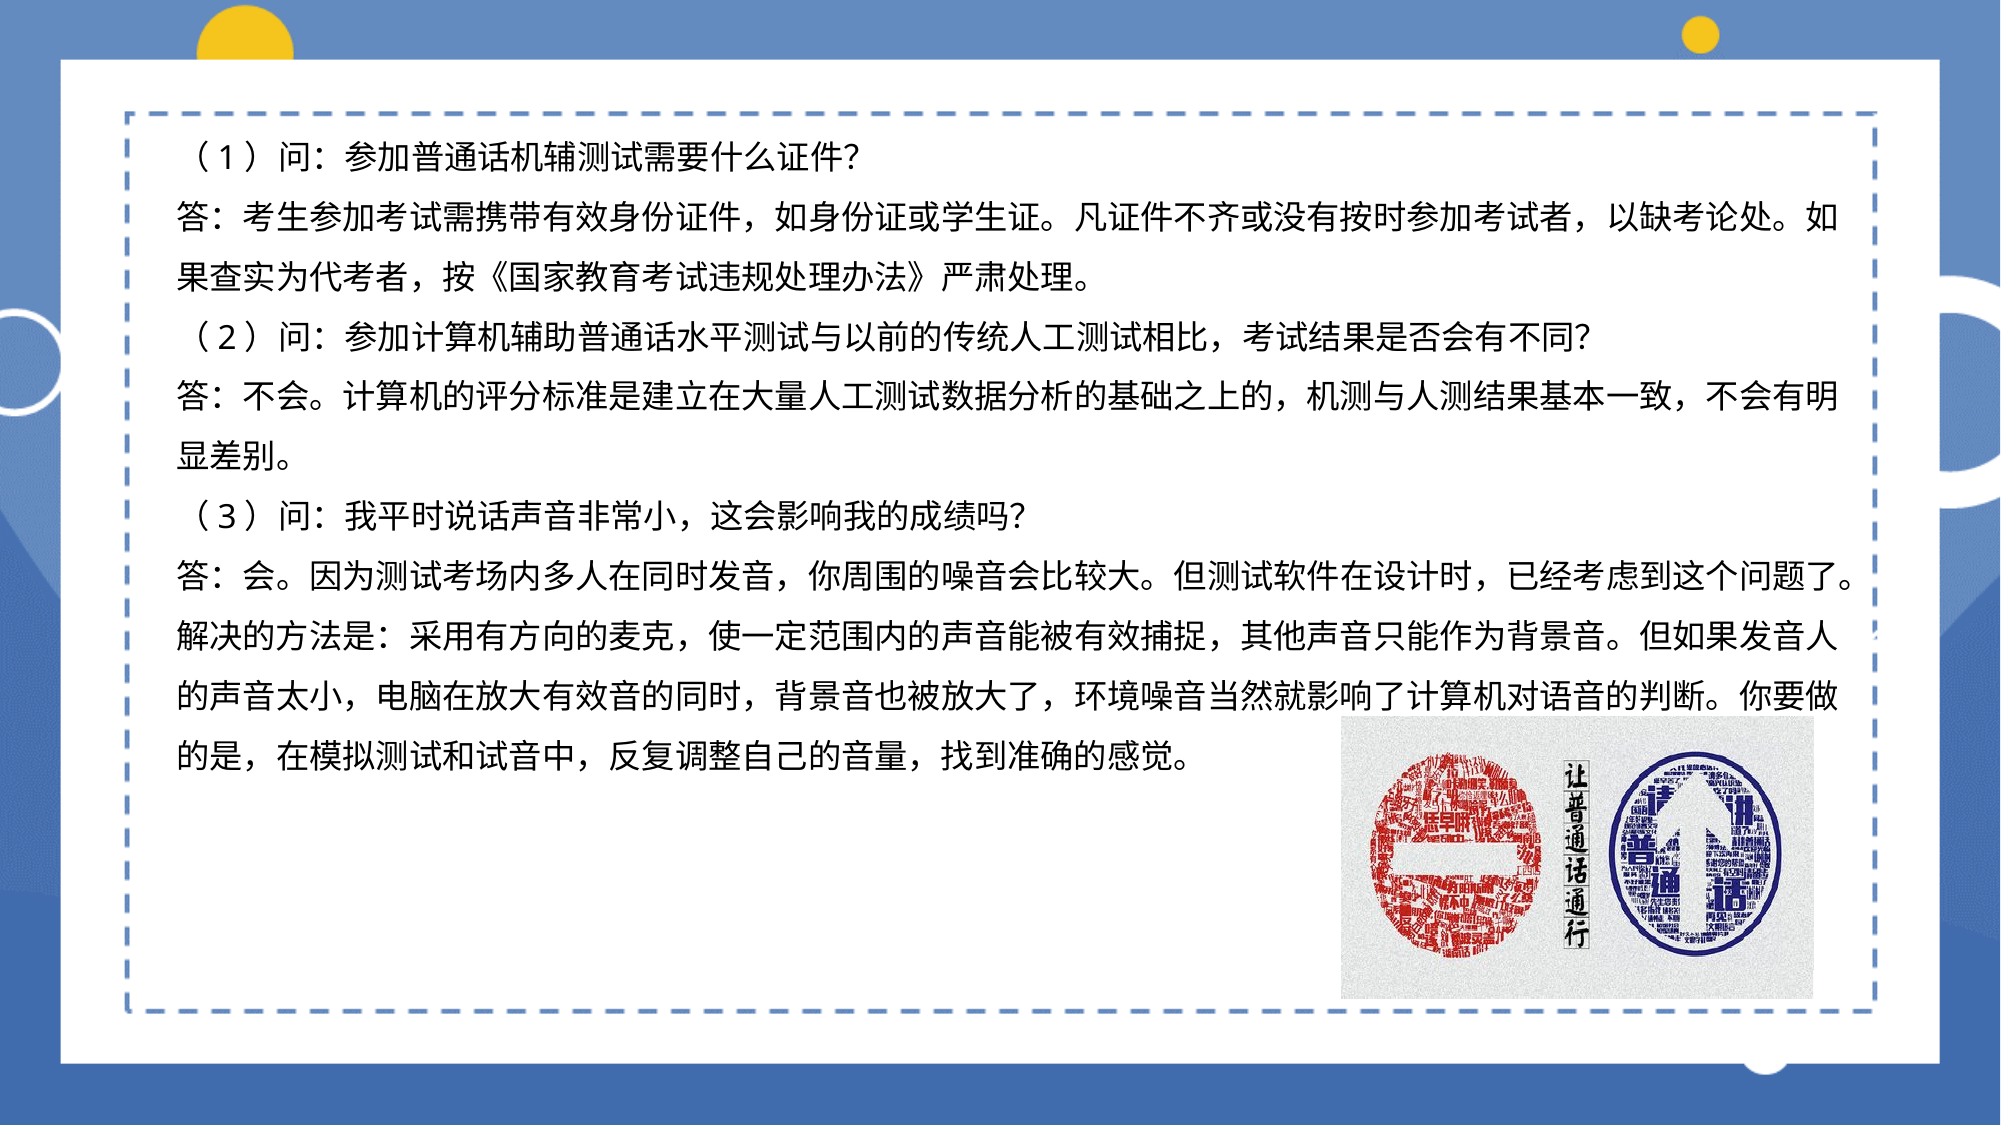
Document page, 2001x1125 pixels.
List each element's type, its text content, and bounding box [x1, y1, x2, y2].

text_box （1）问：参加普通话机辅测试需要什么证件？ 答：考生参加考试需携带有效身份证件，如身份证或学生证。凡证件不齐或没有按时参加考试者，以缺考论处。如果查实为代考者，按《国家教育考试违规处理办法》严肃处理。 （2）问：参加计算机辅助普通话水平测试与以前的传统人工测试相比，考试结果是否会有不同？ 答：不会。计算机的评分标准是建立在大量人工测试数据分析的基础之上的，机测与人测结果基本一致，不会有明显差别。 （3）问：我平时说话声音非常小，这会影响我的成绩吗？ 答：会。因为测试考场内多人在同时发音，你周围的噪音会比较大。但测试软件在设计时，已经考虑到这个问题了。解决的方法是：采用有方向的麦克，使一定范围内的声音能被有效捕捉，其他声音只能作为背景音。但如果发音人的声音太小，电脑在放大有效音的同时，背景音也被放大了，环境噪音当然就影响了计算机对语音的判断。你要做的是，在模拟测试和试音中，反复调整自己的音量，找到准确的感觉。 [161, 108, 1856, 783]
picture [0, 0, 2001, 1125]
